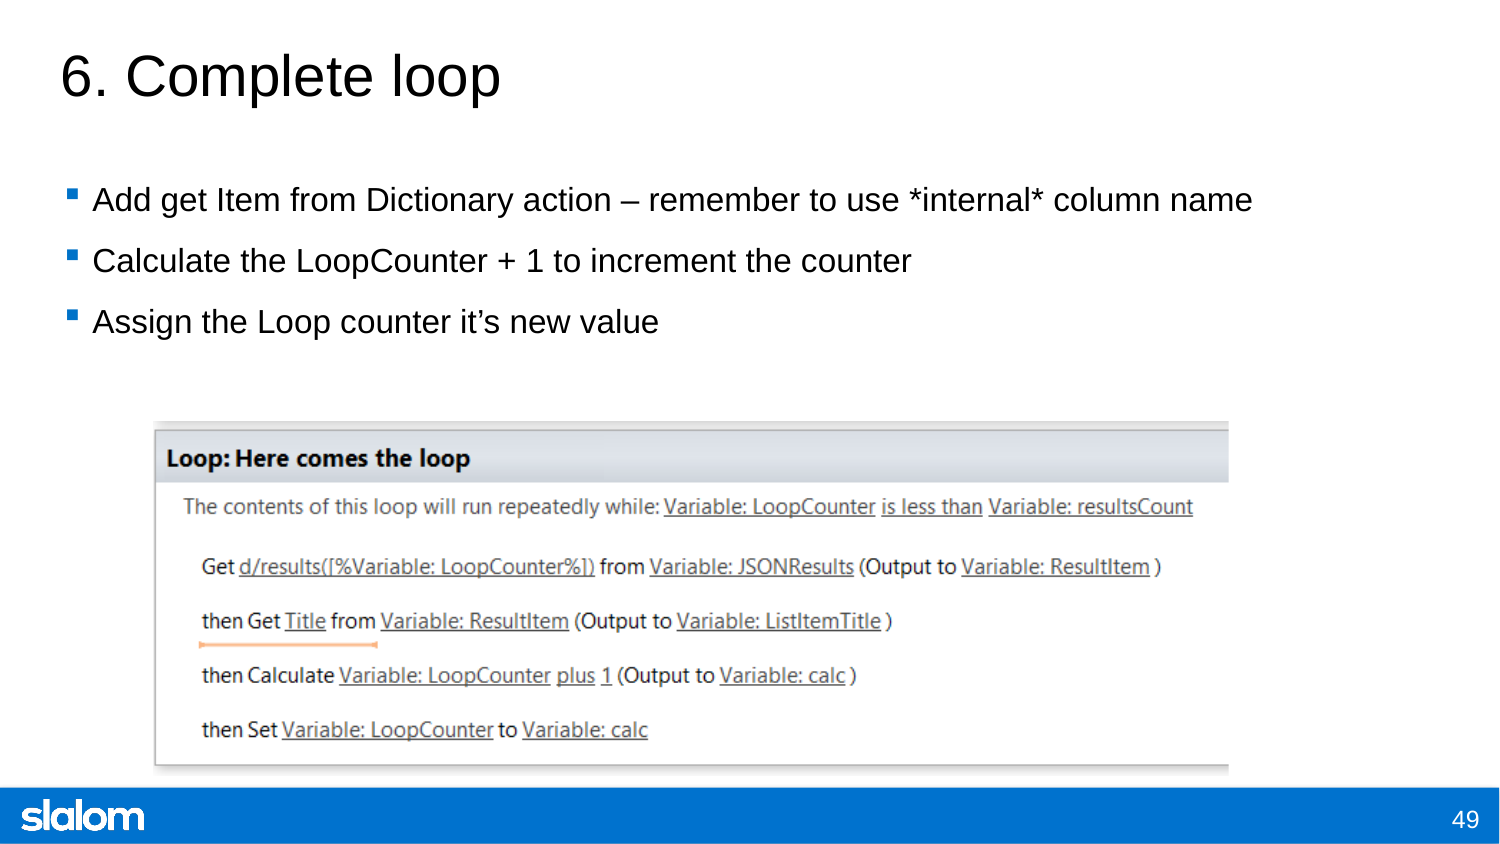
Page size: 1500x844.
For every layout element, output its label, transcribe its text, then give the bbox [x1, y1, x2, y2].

picture [152, 421, 1229, 777]
title 6. Complete loop [38, 34, 1463, 118]
picture [21, 799, 144, 831]
list Add get Item from Dictionary action – remember to use *internal* column name Calculate the LoopCounter + 1 to increment the counter Assign the Loop counter it’s new value [64, 175, 1436, 350]
slide_number 49 [1144, 806, 1495, 831]
